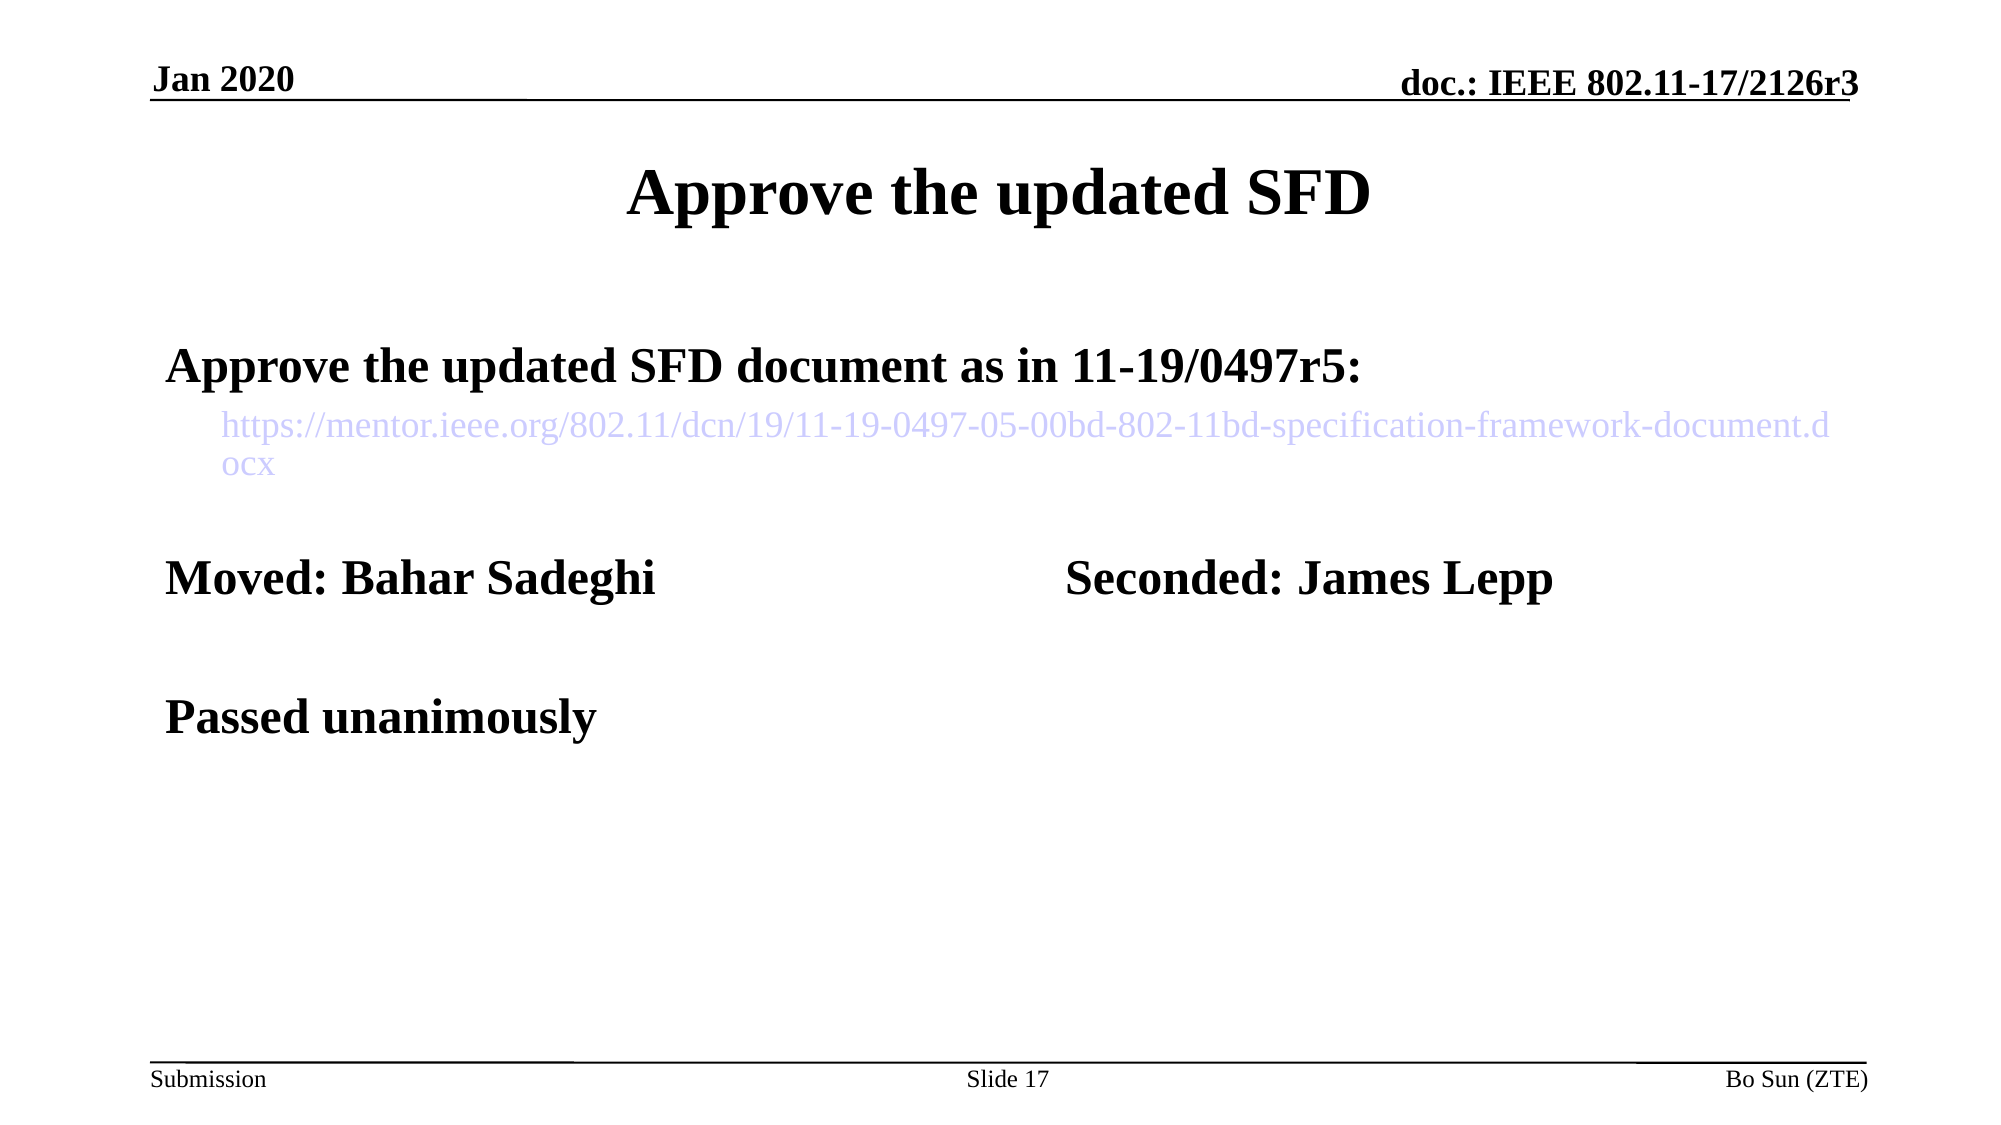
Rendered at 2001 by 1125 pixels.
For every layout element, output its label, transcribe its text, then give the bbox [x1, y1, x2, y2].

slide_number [152, 54, 563, 100]
footer Bo Sun (ZTE) [1171, 1061, 1869, 1093]
title Approve the updated SFD [149, 99, 1850, 276]
slide_number Slide [949, 1061, 1067, 1123]
list Approve the updated SFD document as in 11-19/0497r5: https://mentor.ieee.org/802.11/dcn/19/11-19-0497-05-00bd-802-11bd-specification-framework-document.docx Moved: Bahar Sadeghi Seconded: James Lepp Passed unanimously [149, 324, 1850, 1000]
